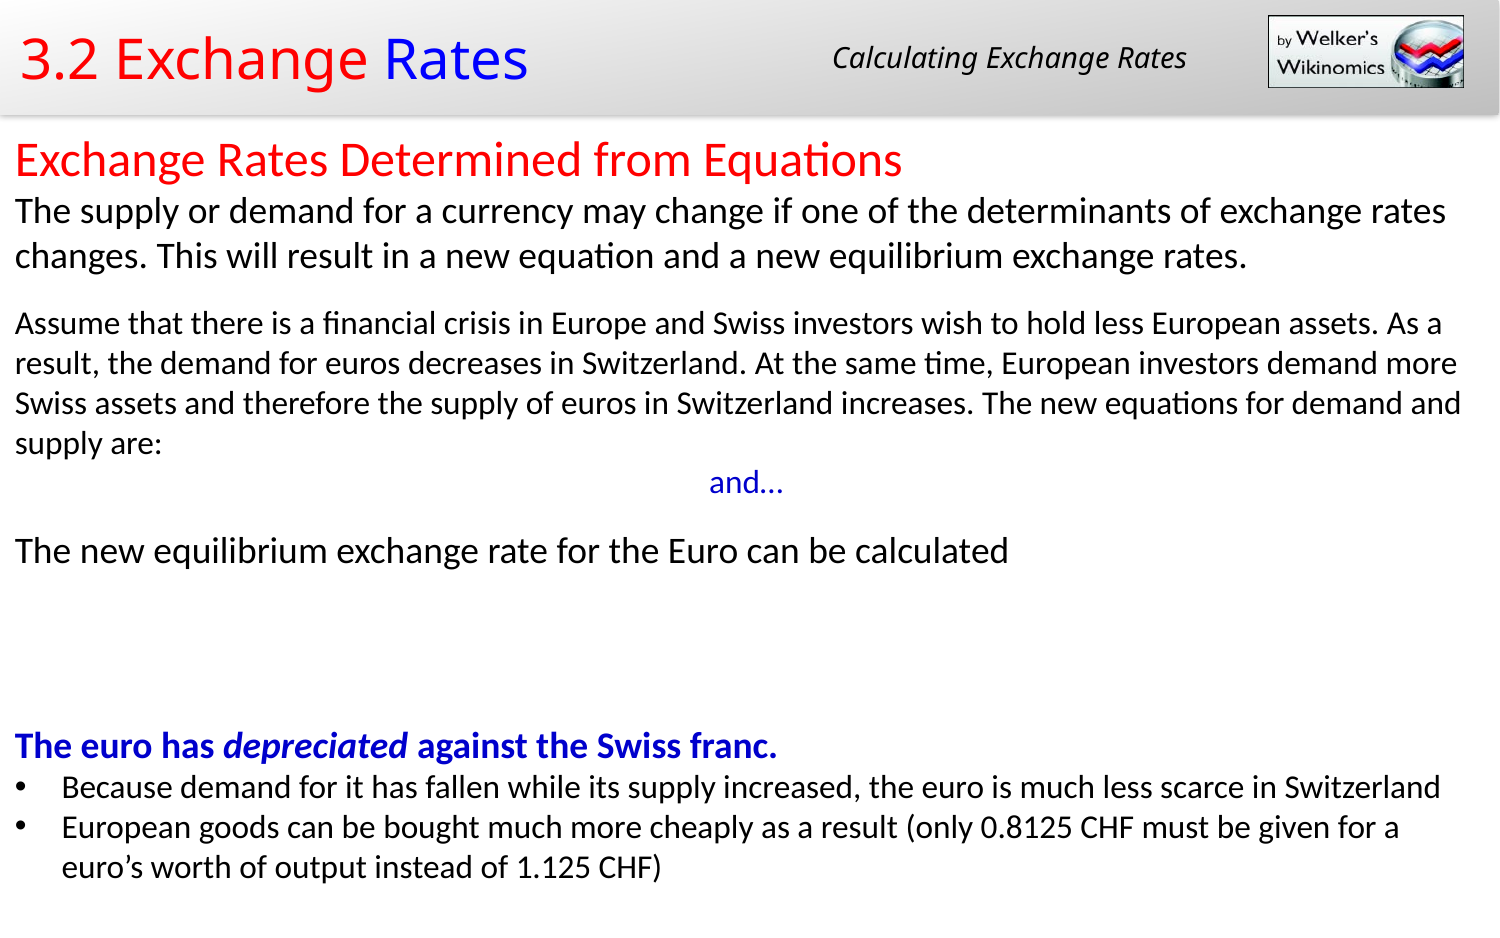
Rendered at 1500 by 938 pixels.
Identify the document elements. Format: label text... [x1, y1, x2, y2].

picture [1268, 15, 1464, 88]
text_box Calculating Exchange Rates [750, 32, 1270, 81]
